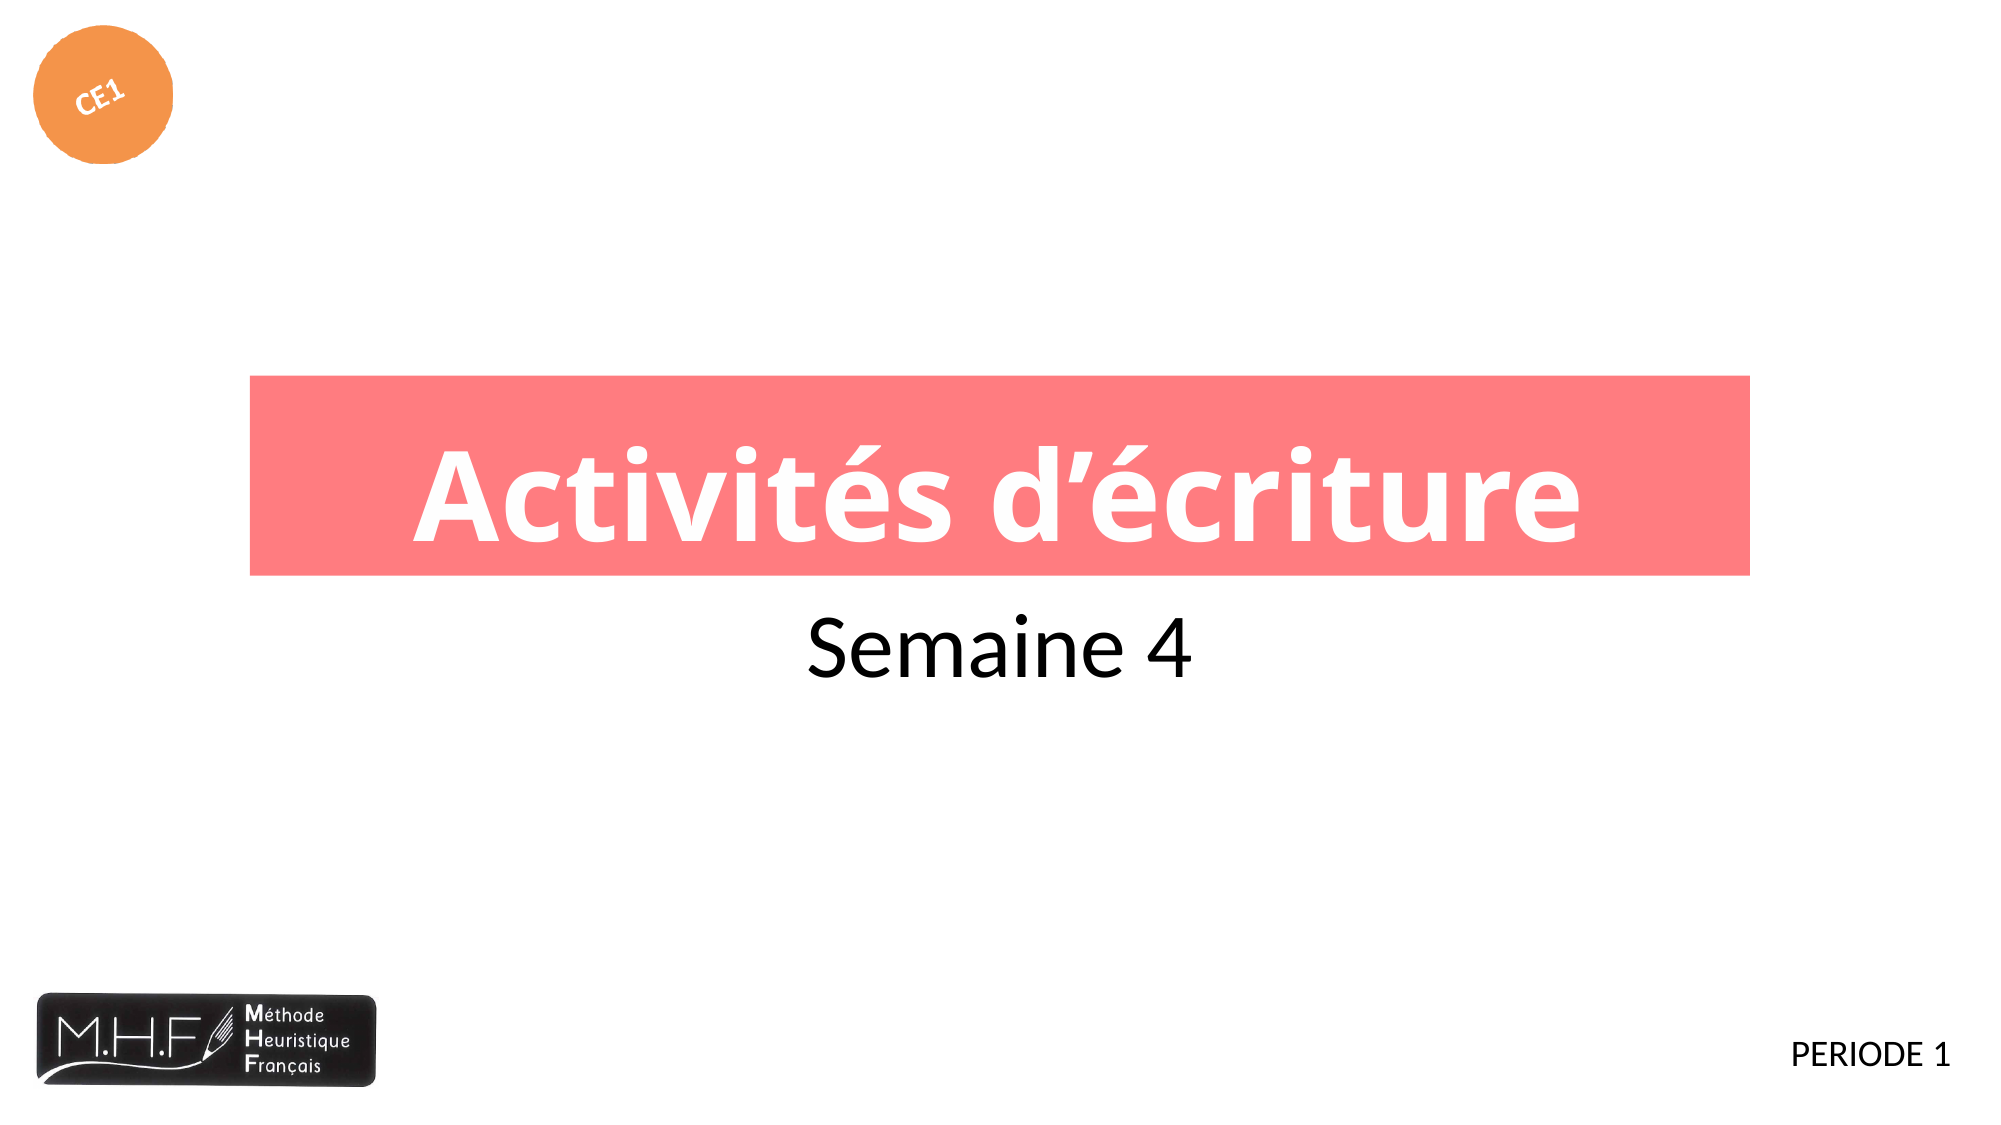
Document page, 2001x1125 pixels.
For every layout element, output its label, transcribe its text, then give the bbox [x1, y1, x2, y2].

subtitle Semaine 4 [249, 590, 1750, 863]
picture [33, 990, 379, 1089]
picture [33, 25, 173, 165]
title Activités d’écriture [249, 375, 1750, 576]
text_box PERIODE 1 [1362, 1021, 1967, 1082]
